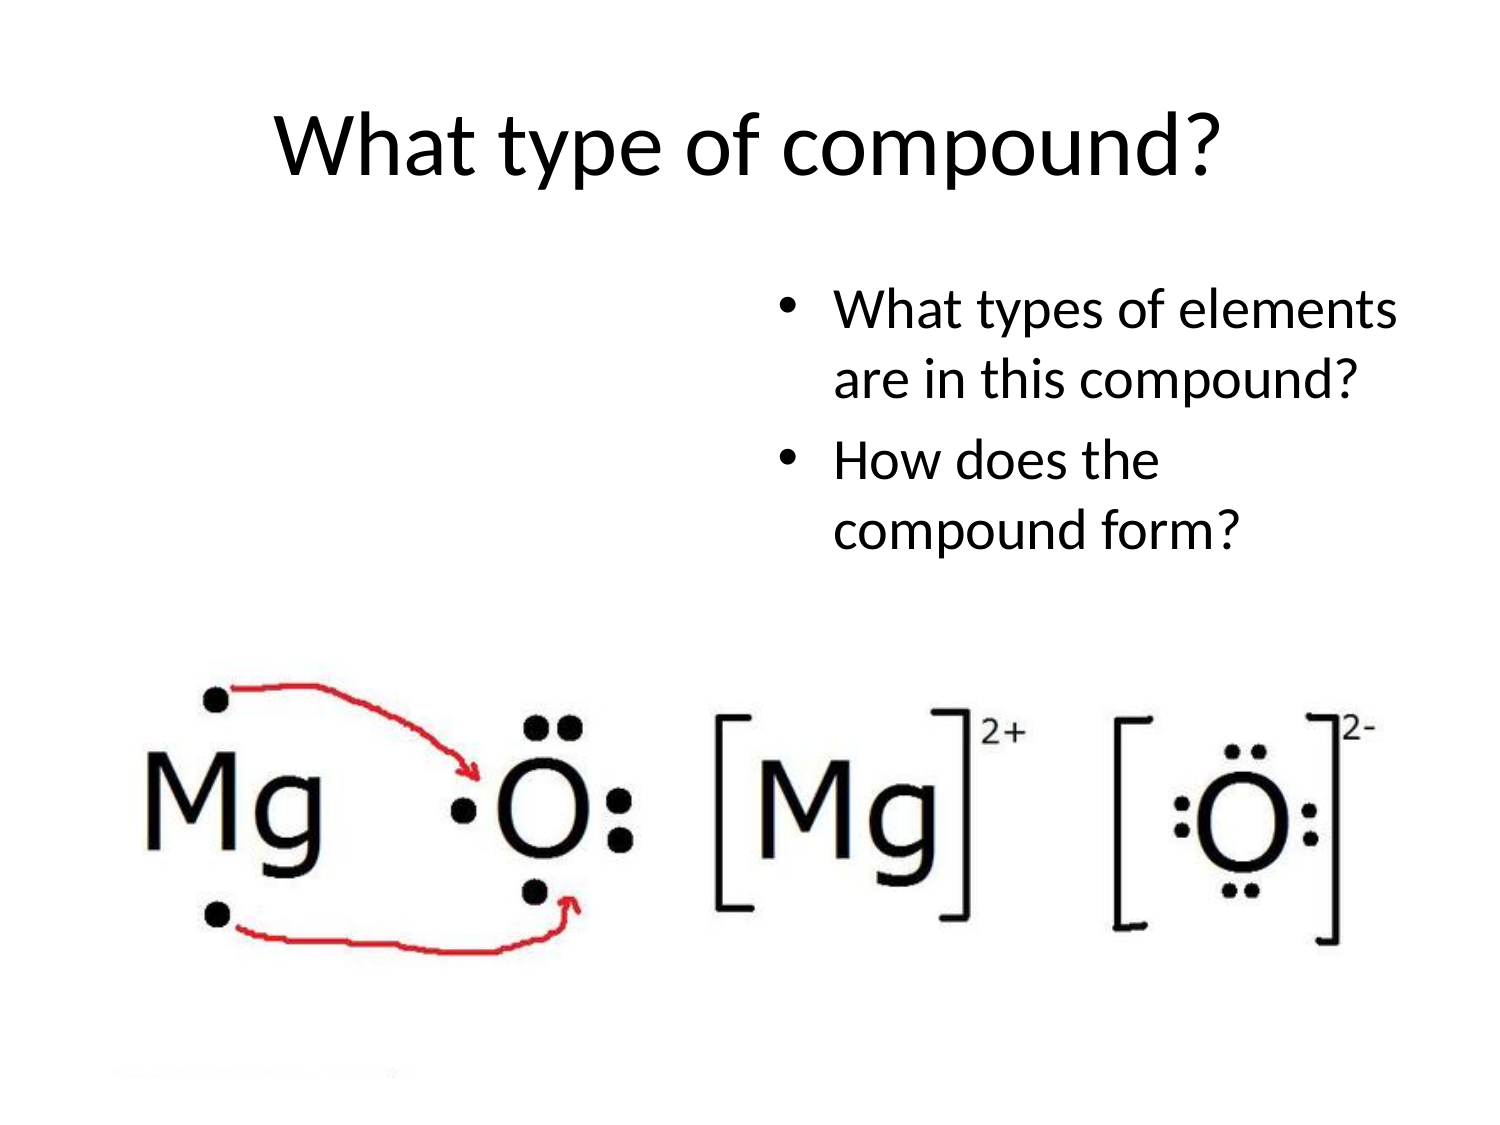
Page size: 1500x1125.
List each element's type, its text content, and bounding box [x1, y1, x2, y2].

title What type of compound? [75, 45, 1425, 233]
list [74, 567, 1426, 1078]
list What types of elements are in this compound? How does the compound form? [762, 262, 1425, 566]
